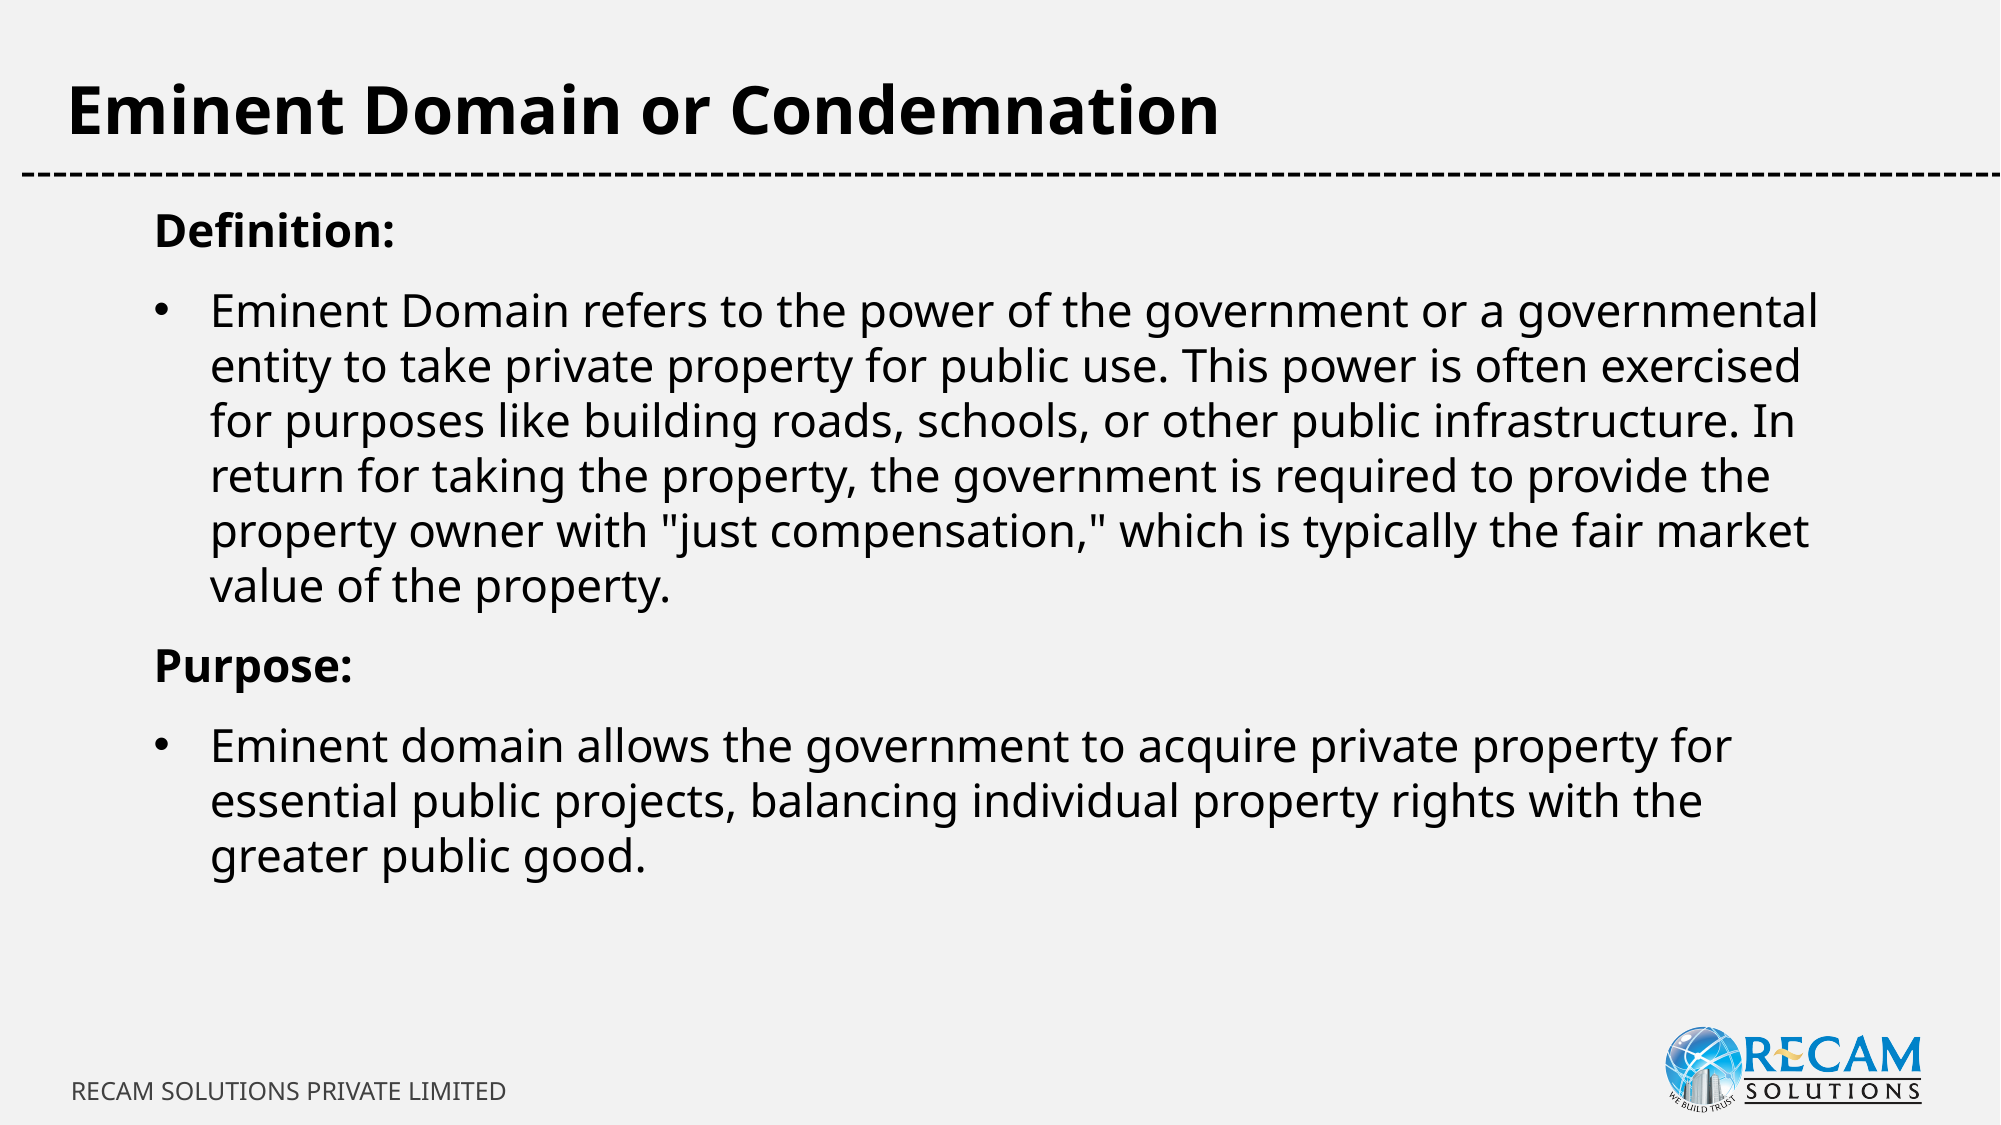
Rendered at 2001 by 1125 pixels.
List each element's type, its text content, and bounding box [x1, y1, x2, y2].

text_box Definition: Eminent Domain refers to the power of the government or a governmental entity to take private property for public use. This power is often exercised for purposes like building roads, schools, or other public infrastructure. In return for taking the property, the government is required to provide the property owner with "just compensation," which is typically the fair market value of the property. Purpose: Eminent domain allows the government to acquire private property for essential public projects, balancing individual property rights with the greater public good. [138, 194, 1842, 889]
footer RECAM SOLUTIONS PRIVATE LIMITED [70, 1073, 971, 1107]
text_box ----------------------------------------------------------------------------------------------------------------------------- [6, 131, 2000, 207]
text_box Eminent Domain or Condemnation [51, 60, 1979, 131]
picture [1652, 1014, 1935, 1125]
